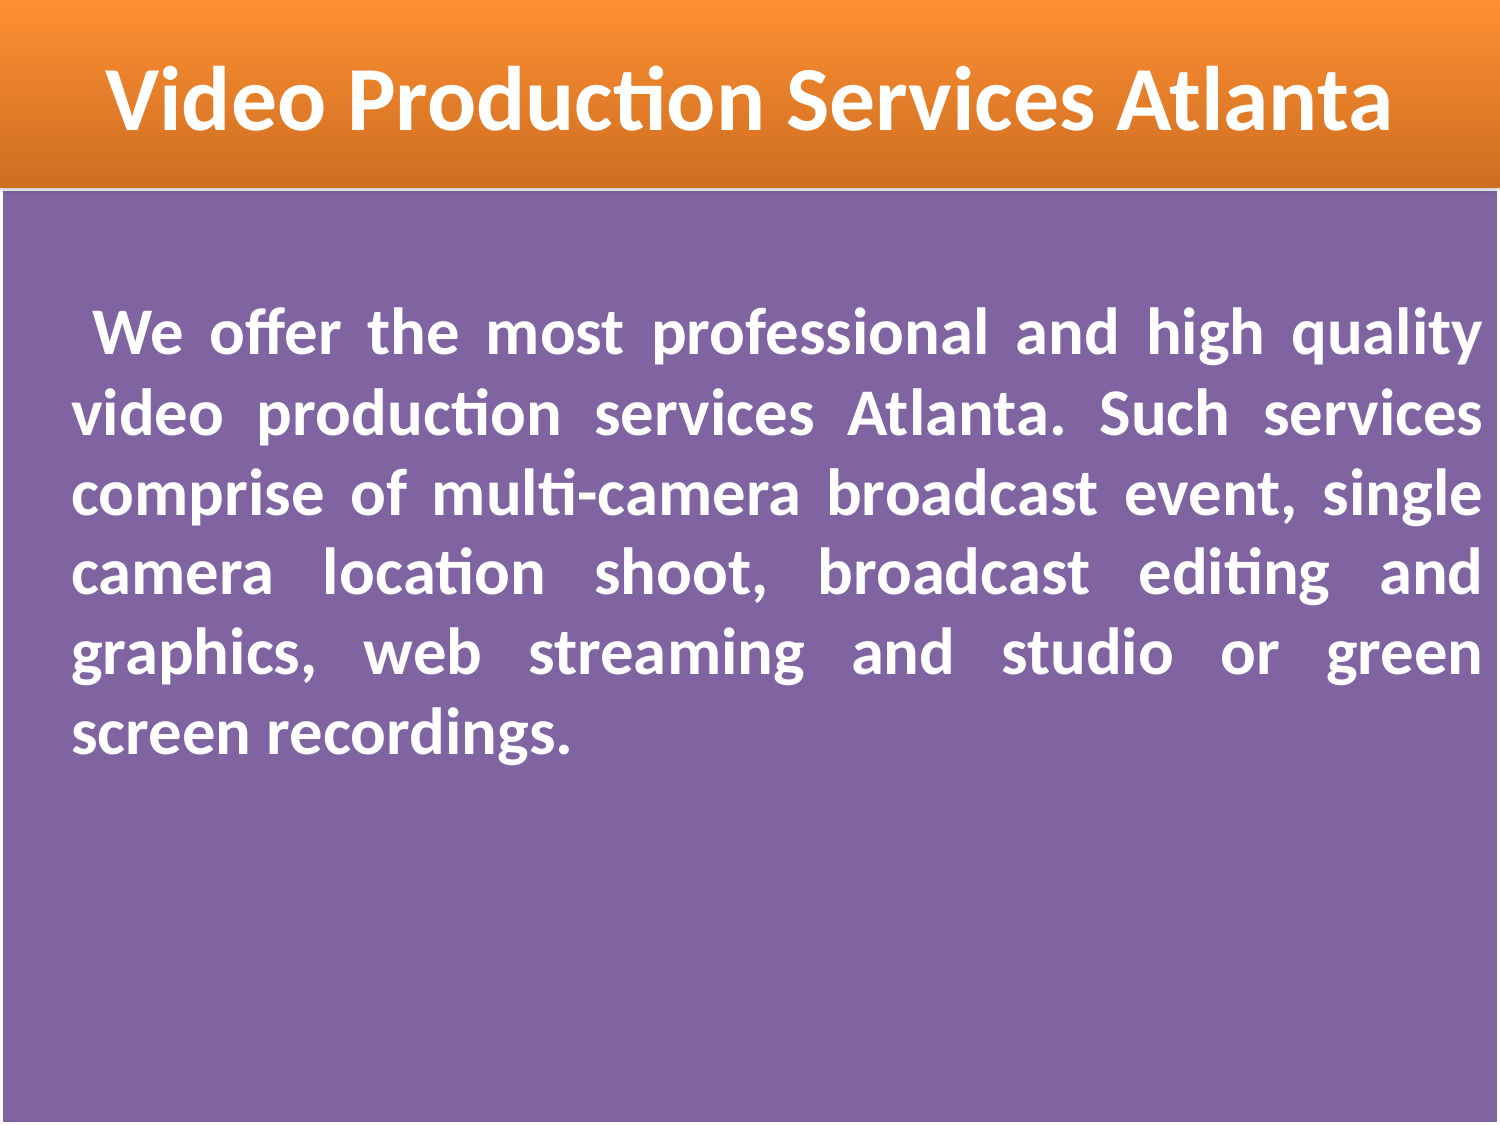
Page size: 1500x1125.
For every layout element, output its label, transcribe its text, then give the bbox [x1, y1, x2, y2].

list We offer the most professional and high quality video production services Atlanta. Such services comprise of multi-camera broadcast event, single camera location shoot, broadcast editing and graphics, web streaming and studio or green screen recordings. [0, 194, 1500, 1125]
title Video Production Services Atlanta [0, 0, 1500, 188]
